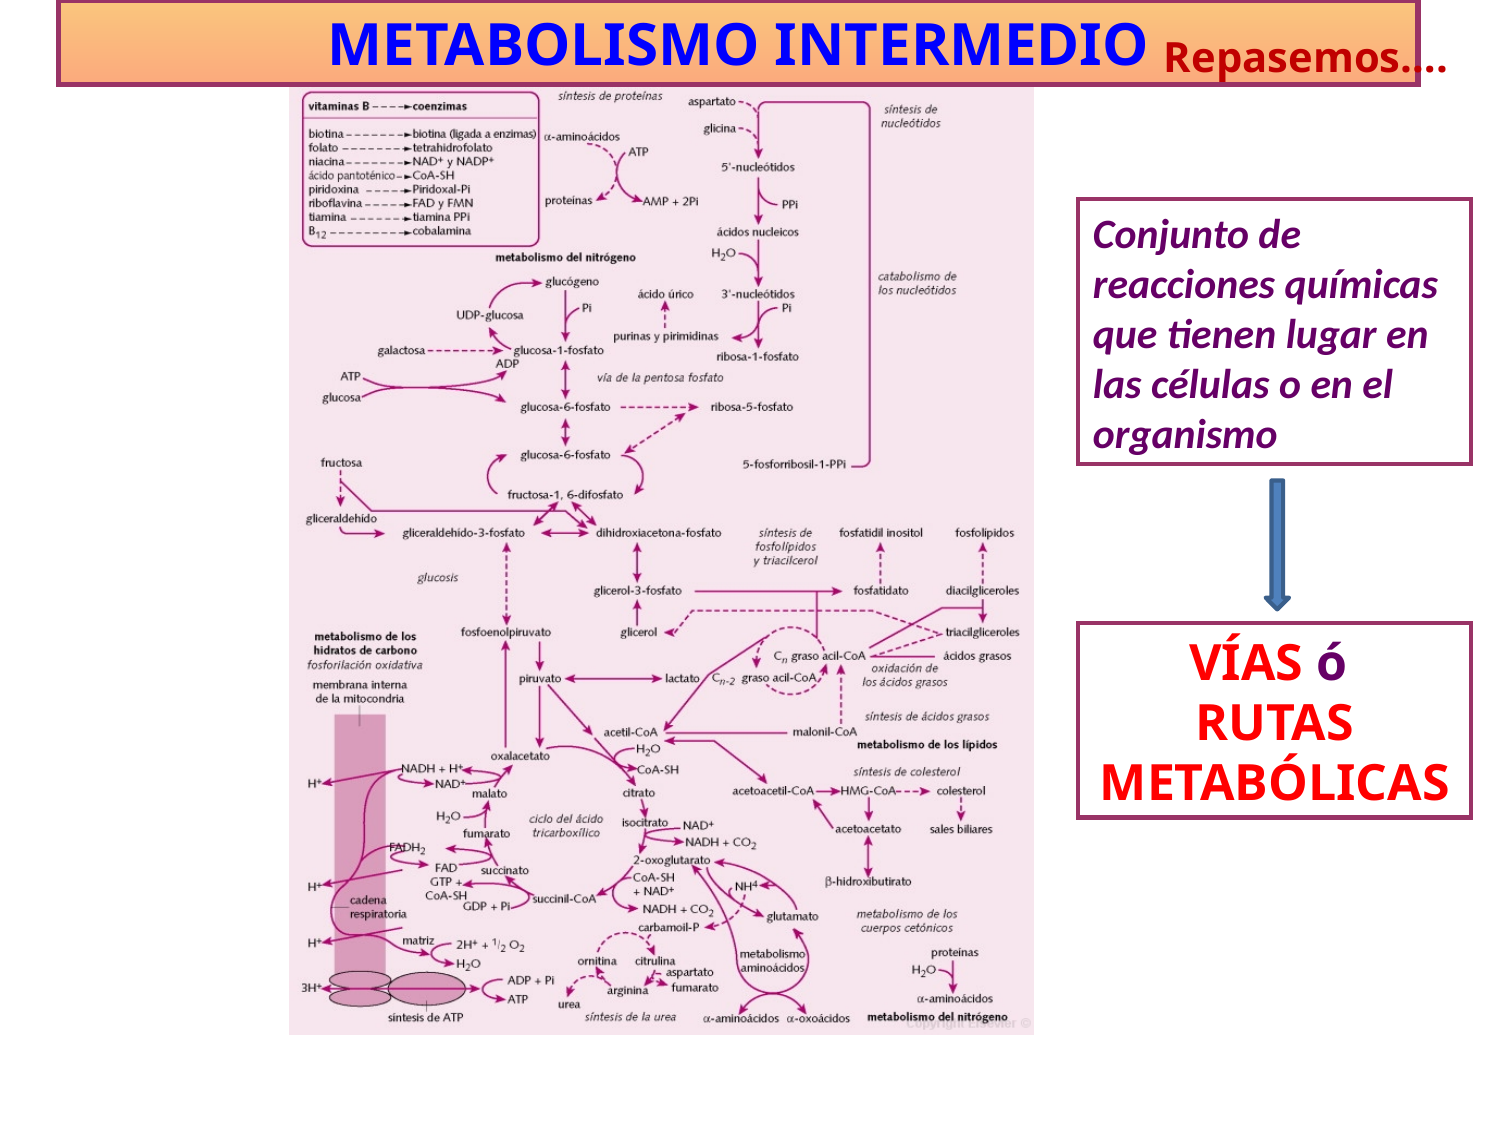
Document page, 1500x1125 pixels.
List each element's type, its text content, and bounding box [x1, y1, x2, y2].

text_box Conjunto de reacciones químicas que tienen lugar en las células o en el organismo [1078, 199, 1472, 464]
text_box VÍAS ó RUTAS METABÓLICAS [1078, 622, 1472, 818]
picture [289, 77, 1034, 1036]
text_box METABOLISMO INTERMEDIO [58, 0, 1418, 85]
text_box [1263, 478, 1291, 612]
text_box Repasemos…. [1149, 23, 1464, 89]
